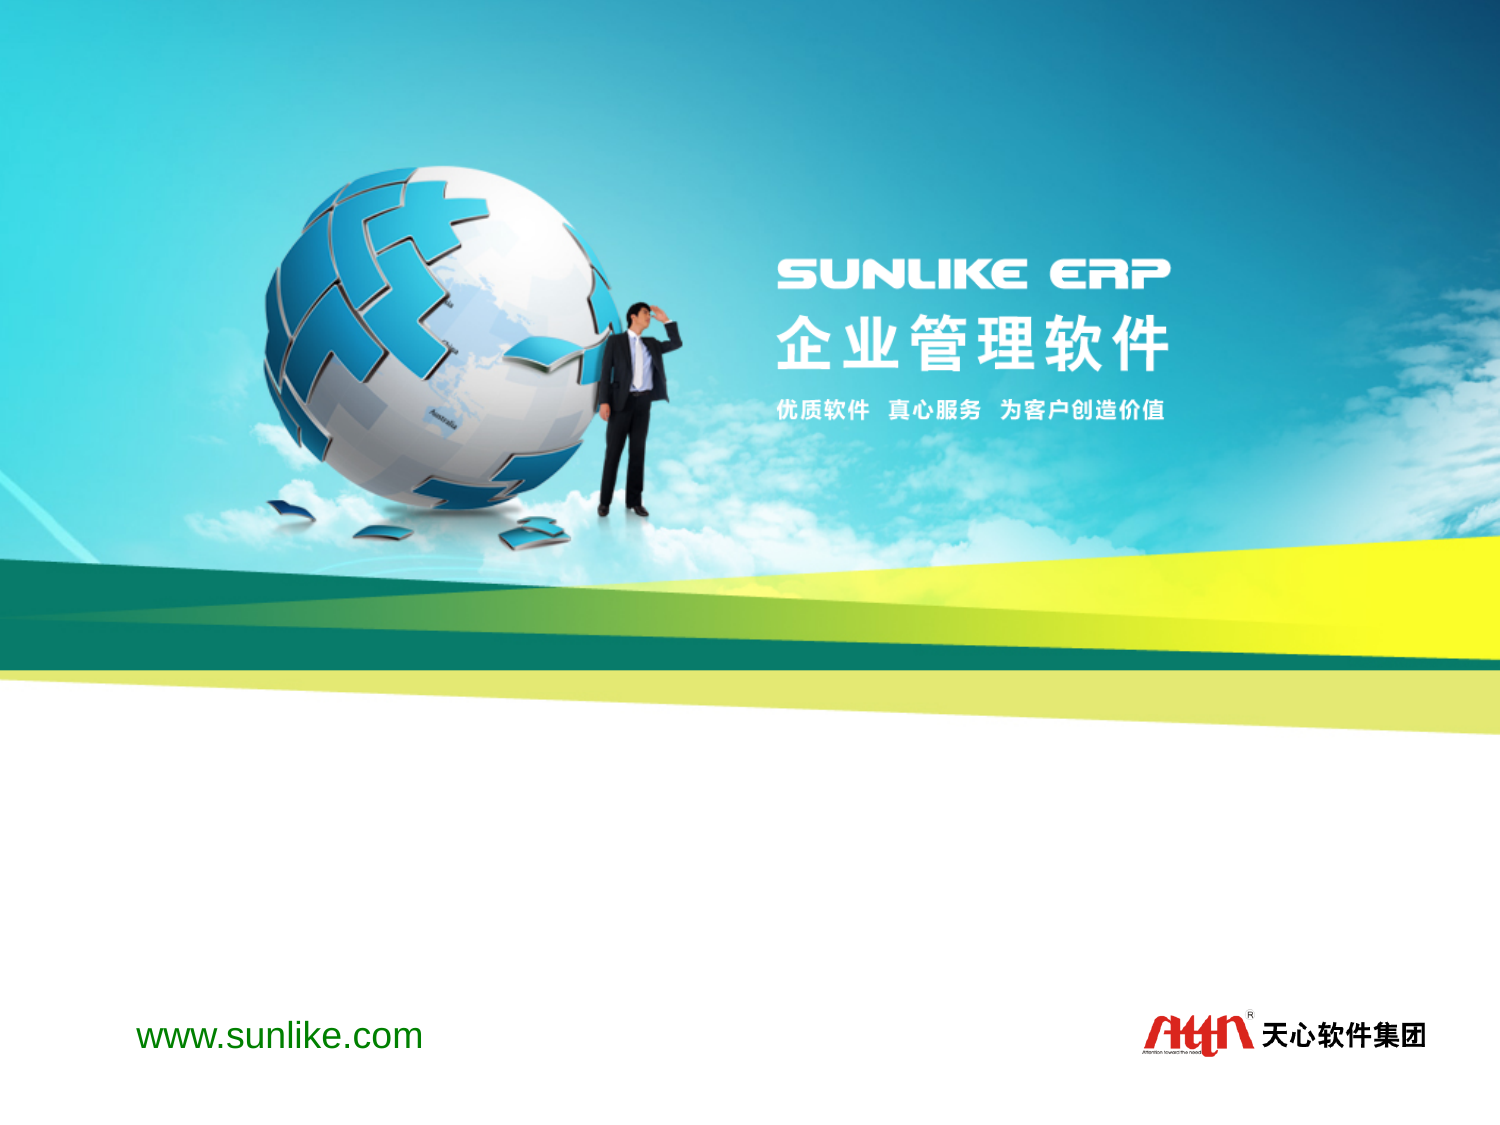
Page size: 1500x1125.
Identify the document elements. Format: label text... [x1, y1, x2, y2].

picture [0, 0, 1500, 1125]
text_box www.sunlike.com [121, 1003, 439, 1064]
